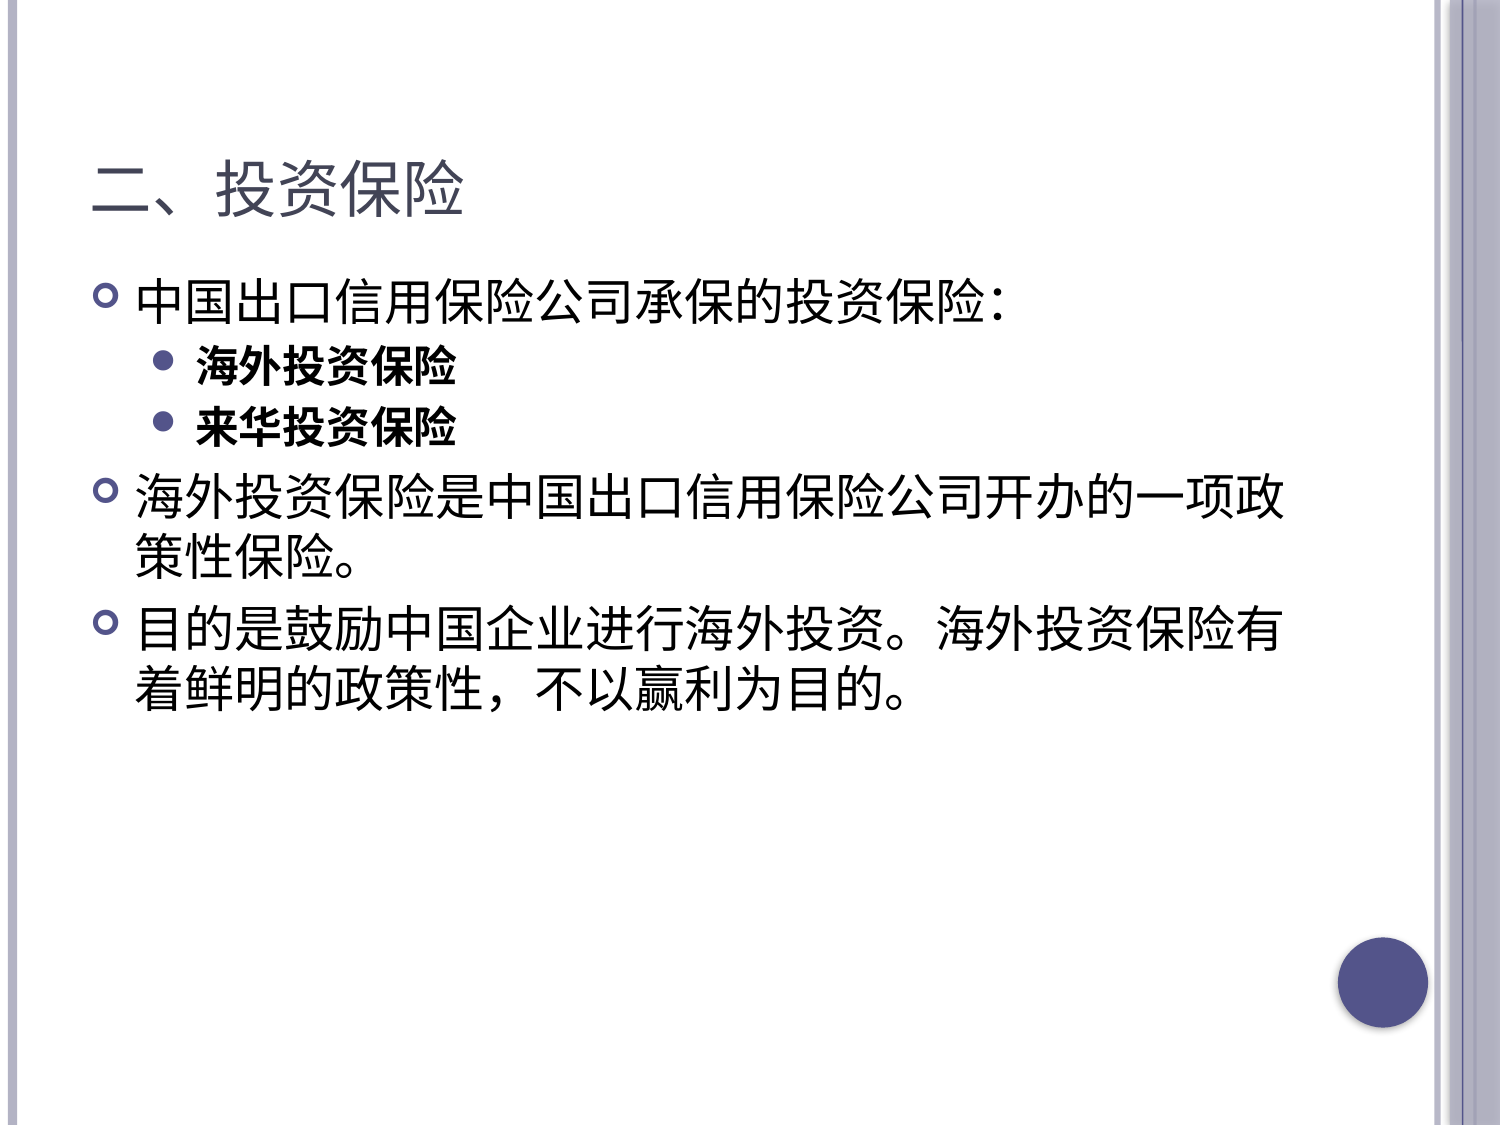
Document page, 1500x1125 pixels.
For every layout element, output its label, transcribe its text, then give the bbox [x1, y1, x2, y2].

list 中国出口信用保险公司承保的投资保险： 海外投资保险 来华投资保险 海外投资保险是中国出口信用保险公司开办的一项政策性保险。 目的是鼓励中国企业进行海外投资。海外投资保险有着鲜明的政策性，不以赢利为目的。 [74, 262, 1301, 1063]
title 二、投资保险 [75, 45, 1300, 233]
